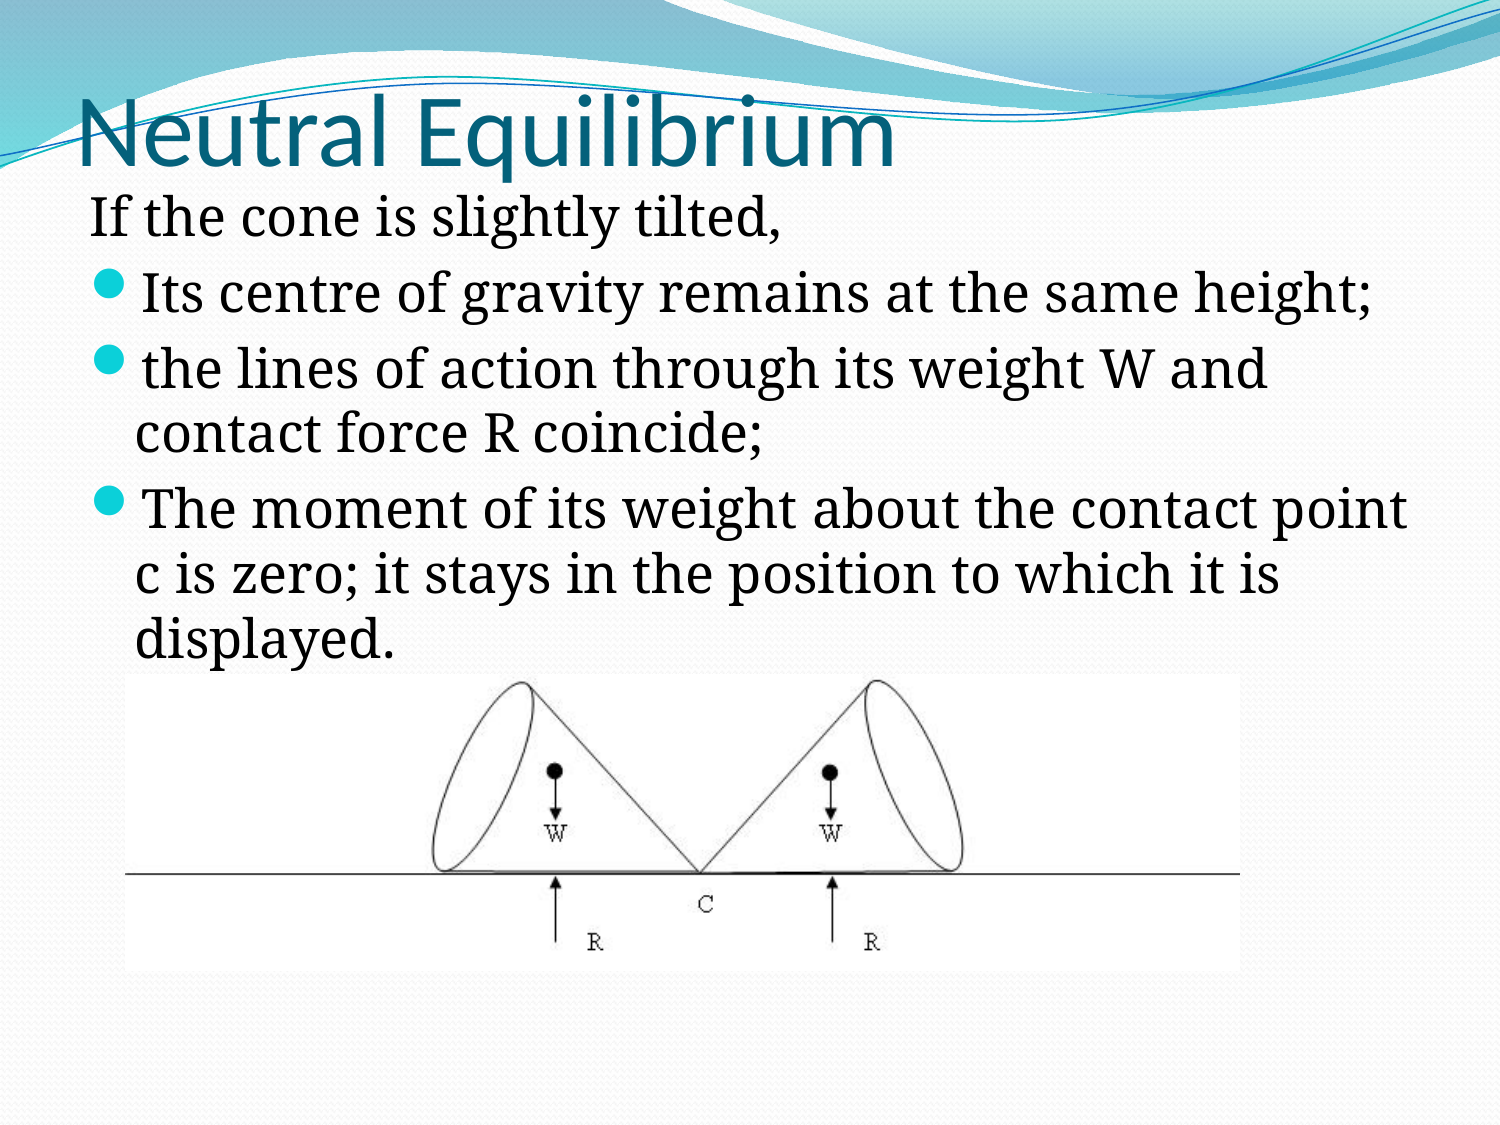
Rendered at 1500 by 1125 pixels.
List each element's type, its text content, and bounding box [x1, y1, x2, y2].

list If the cone is slightly tilted, Its centre of gravity remains at the same height; the lines of action through its weight W and contact force R coincide; The moment of its weight about the contact point c is zero; it stays in the position to which it is displayed. [75, 174, 1425, 895]
title Neutral Equilibrium [75, 0, 1425, 174]
picture [124, 674, 1240, 971]
